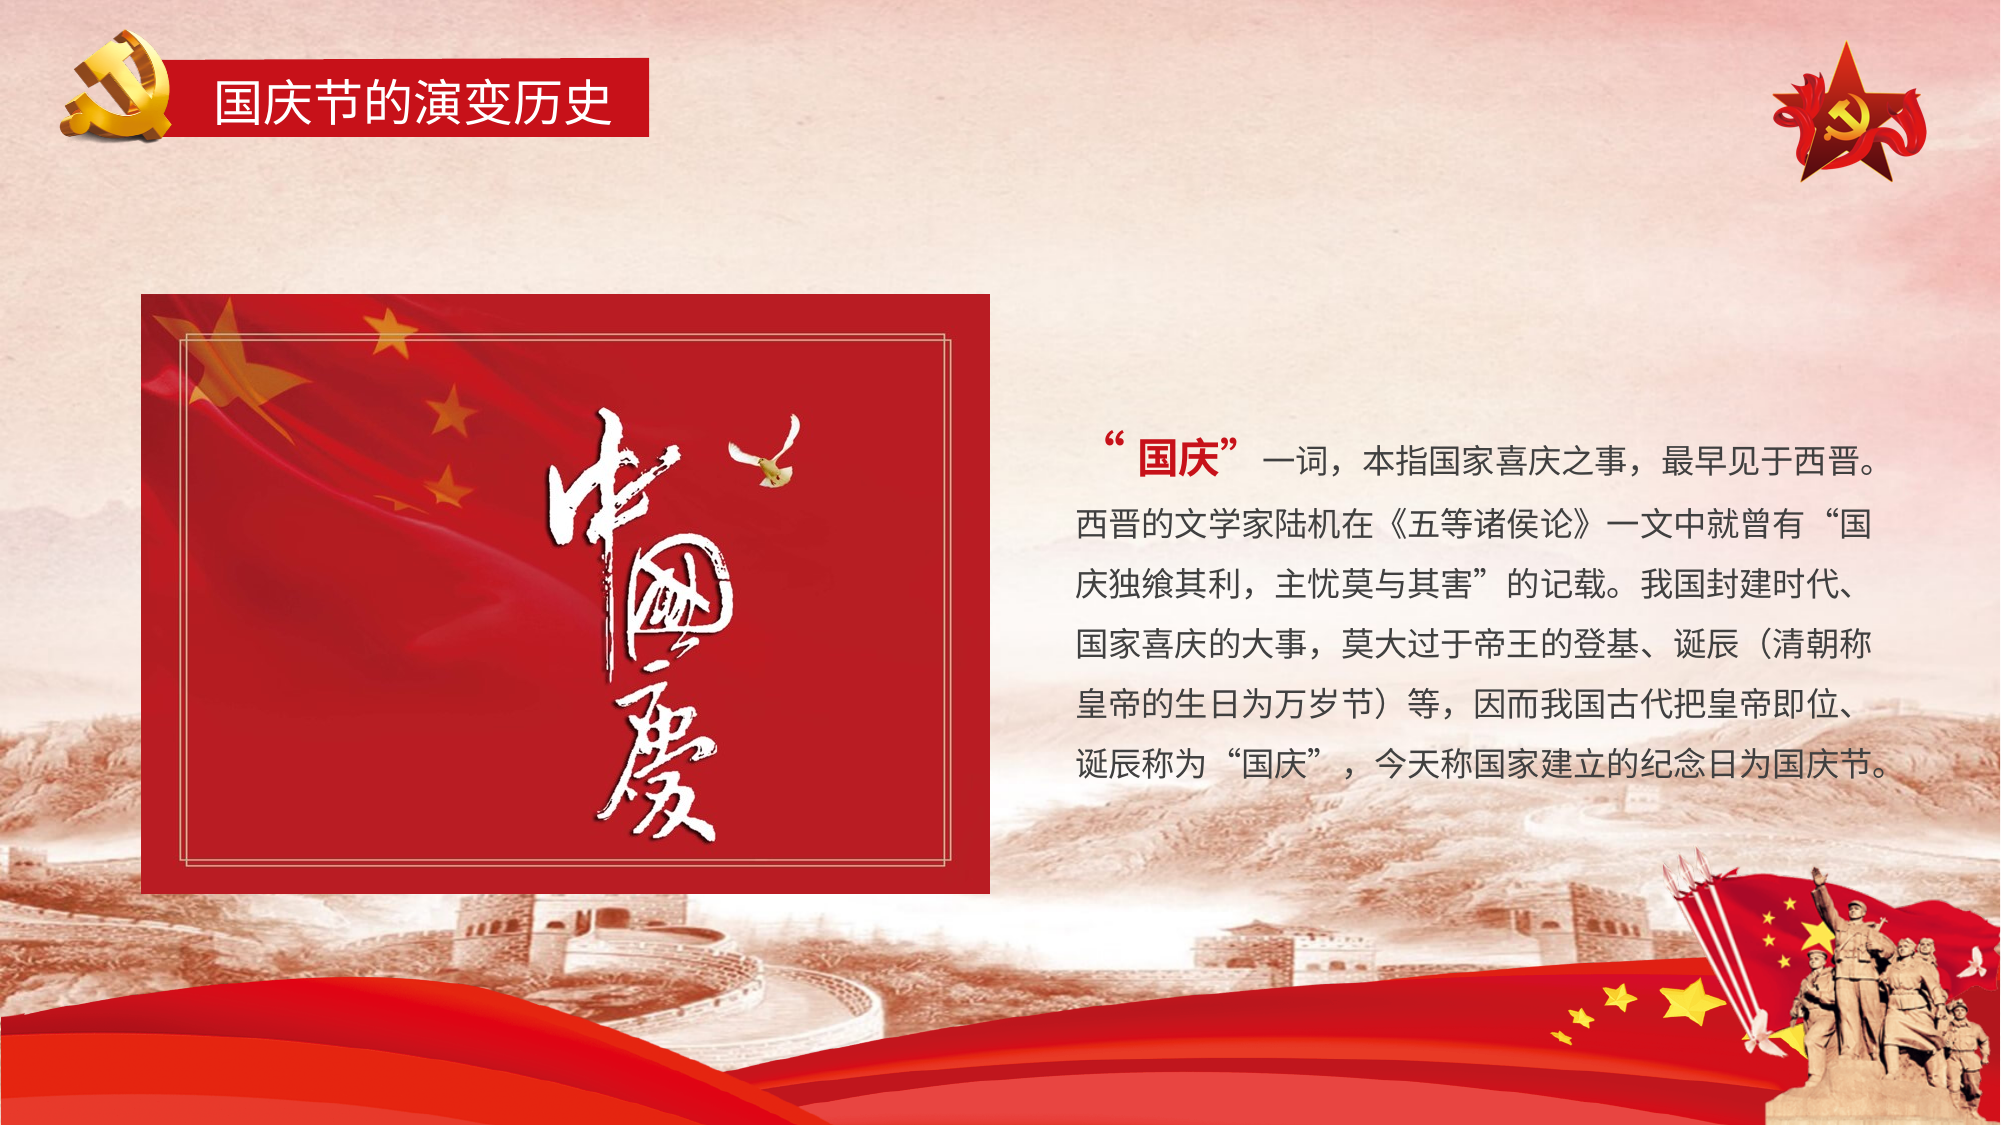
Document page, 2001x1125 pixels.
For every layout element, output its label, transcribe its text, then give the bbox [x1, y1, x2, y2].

text_box “国庆”一词，本指国家喜庆之事，最早见于西晋。西晋的文学家陆机在《五等诸侯论》一文中就曾有“国庆独飨其利，主忧莫与其害”的记载。我国封建时代、国家喜庆的大事，莫大过于帝王的登基、诞辰（清朝称皇帝的生日为万岁节）等，因而我国古代把皇帝即位、诞辰称为“国庆”，今天称国家建立的纪念日为国庆节。 [1060, 385, 1894, 790]
text_box 国庆节的演变历史 [193, 54, 628, 137]
text_box [172, 56, 651, 138]
picture [0, 0, 2001, 1125]
